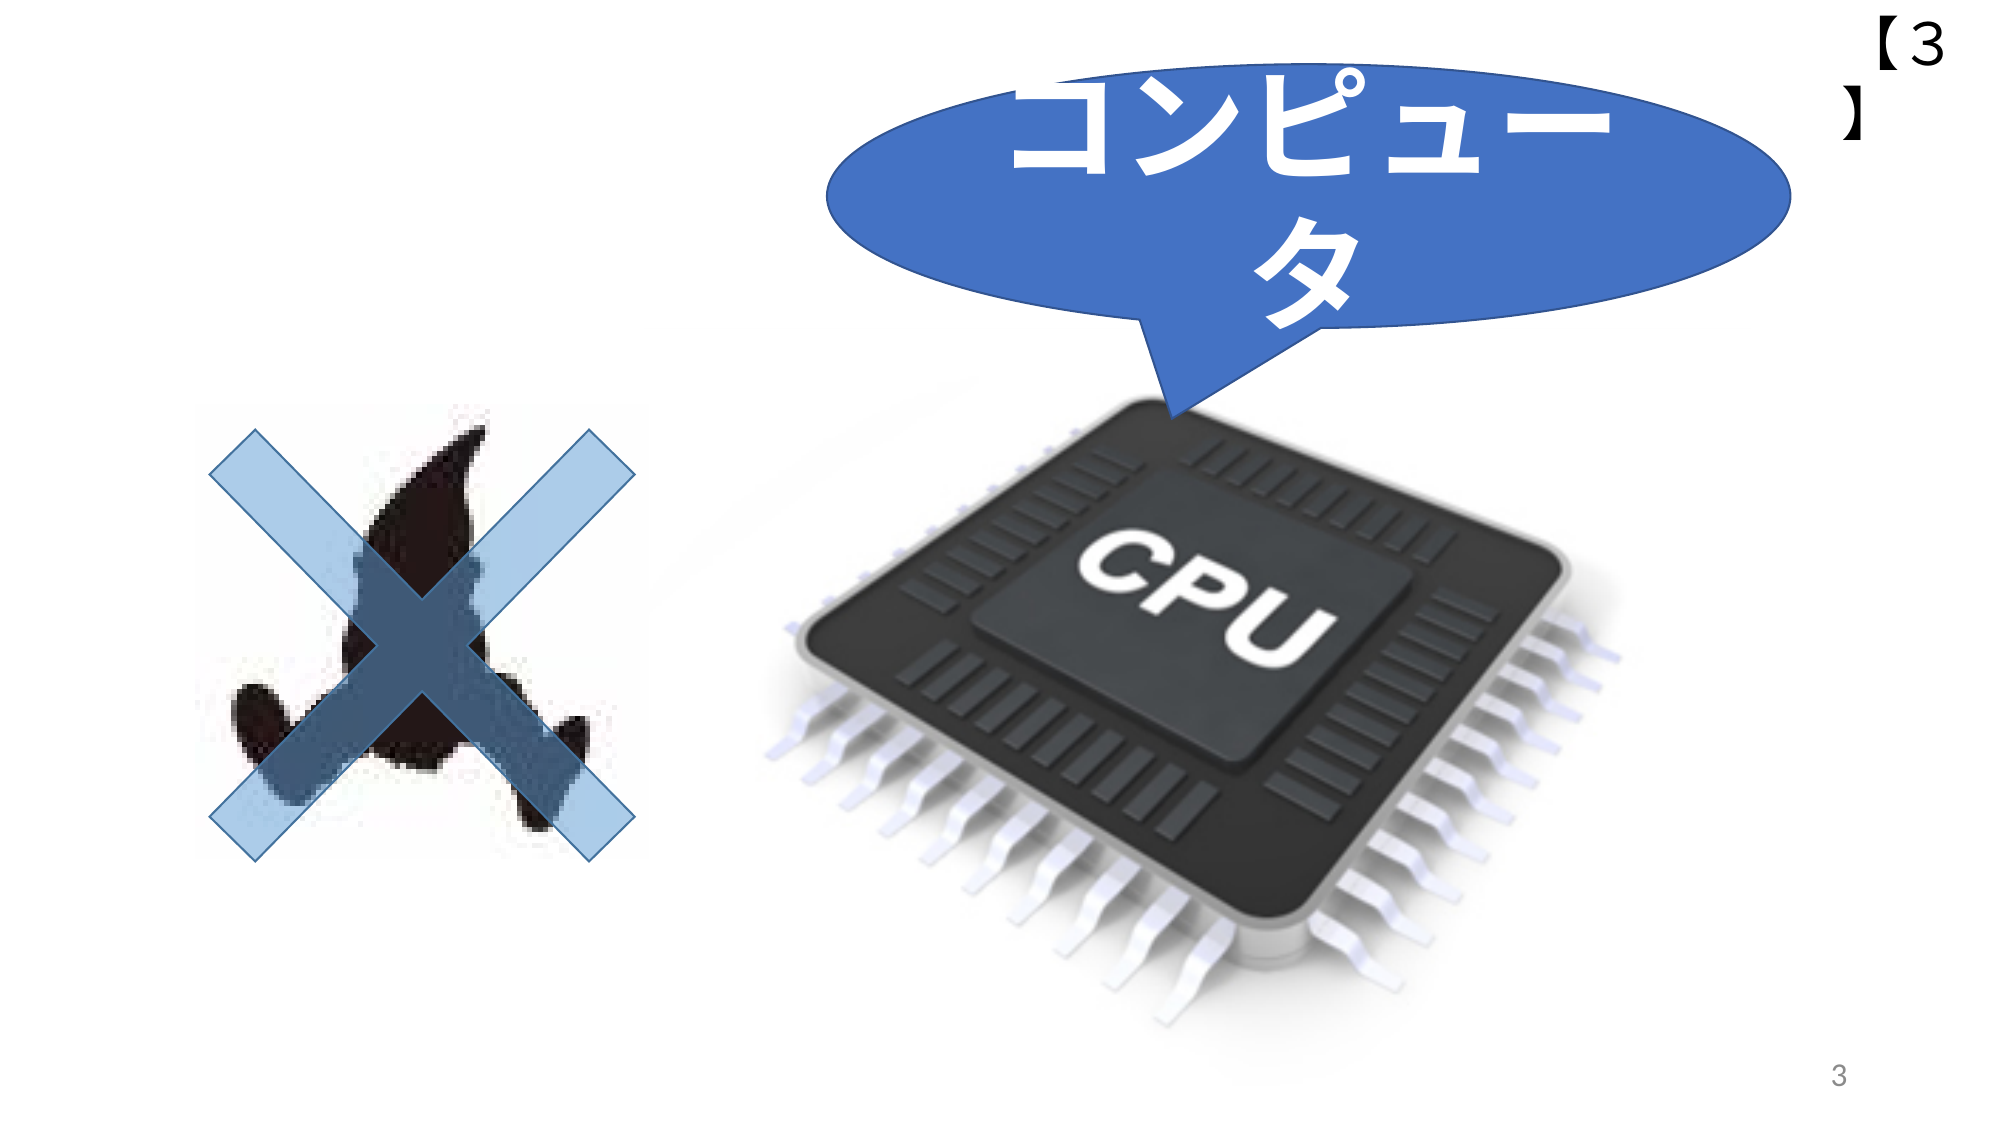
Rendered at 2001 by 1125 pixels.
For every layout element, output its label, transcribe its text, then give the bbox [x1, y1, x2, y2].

picture [195, 327, 1751, 1103]
text_box 【３】 [1827, 0, 1998, 155]
text_box コンピュータ [825, 63, 1792, 327]
slide_number 3 [1751, 1042, 1863, 1103]
